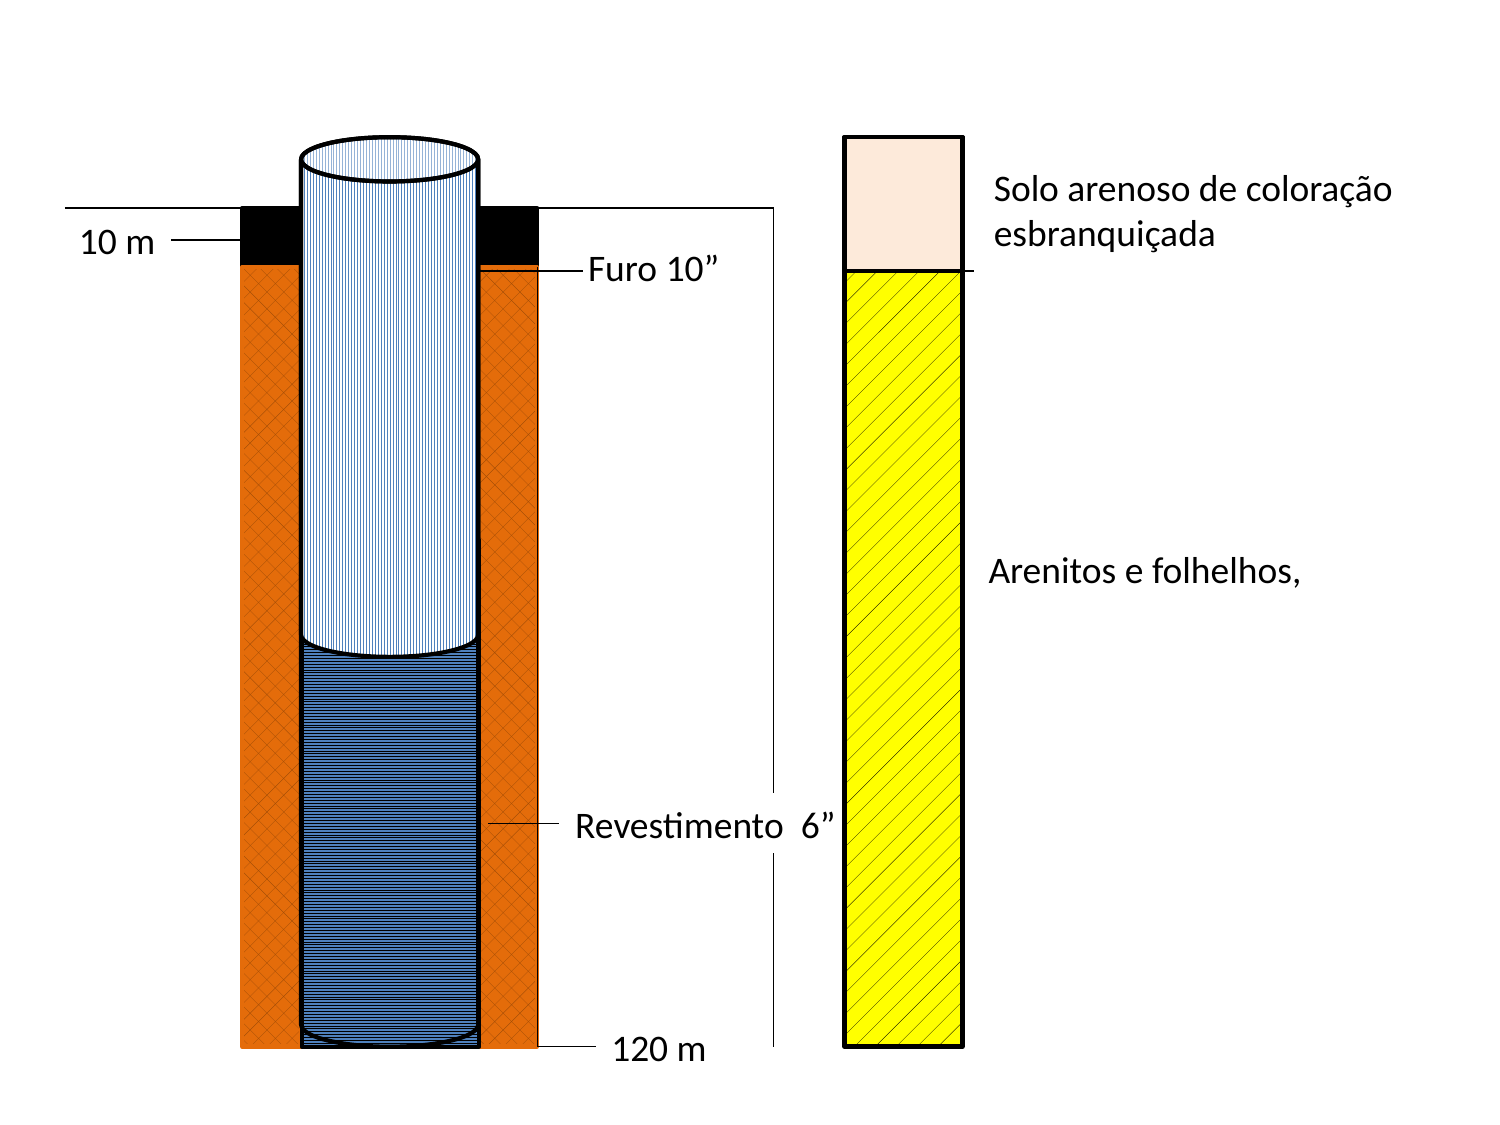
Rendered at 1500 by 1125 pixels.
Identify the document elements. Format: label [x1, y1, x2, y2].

text_box [63, 136, 1494, 1078]
